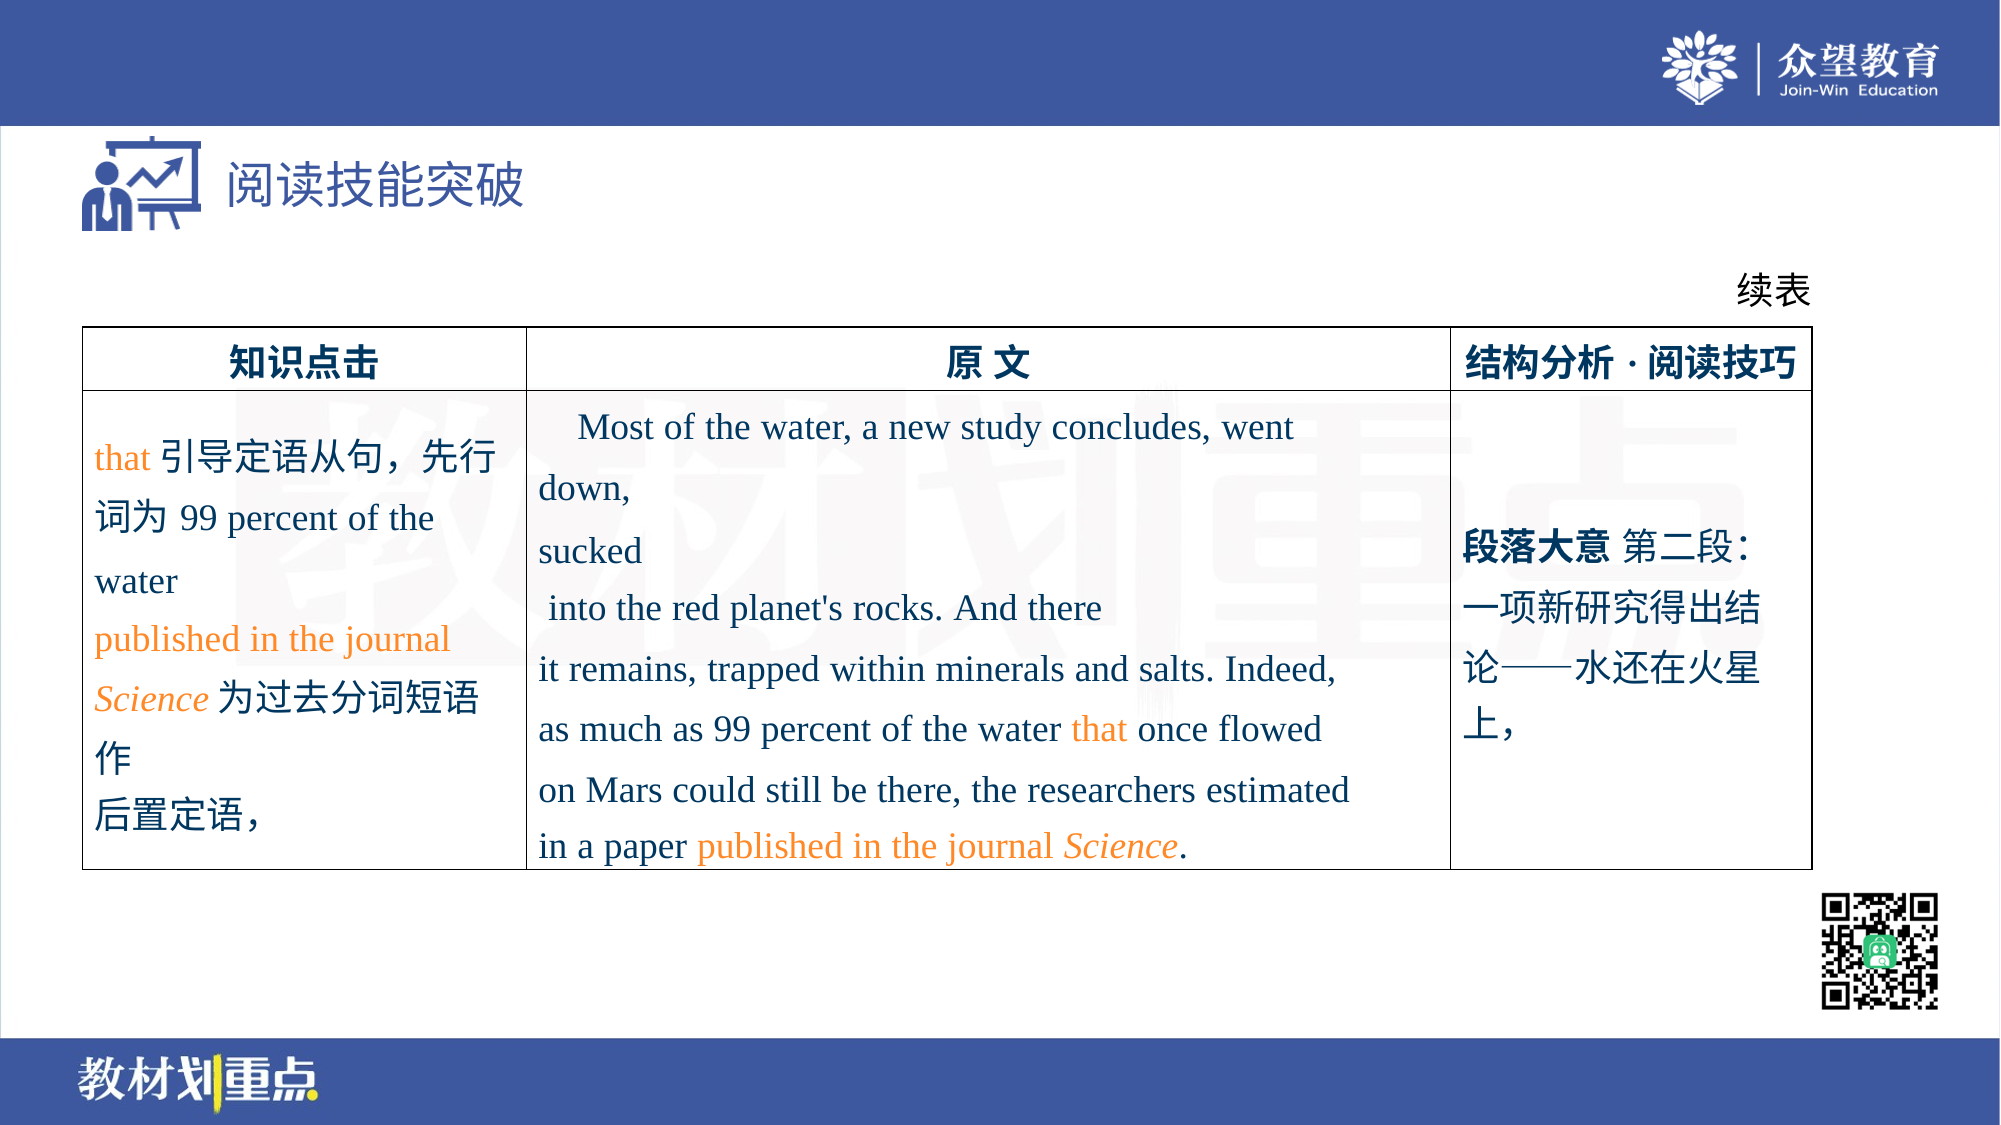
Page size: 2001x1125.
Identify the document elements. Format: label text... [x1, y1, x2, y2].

text_box 续表 [1736, 247, 1812, 312]
picture [0, 0, 2000, 1125]
